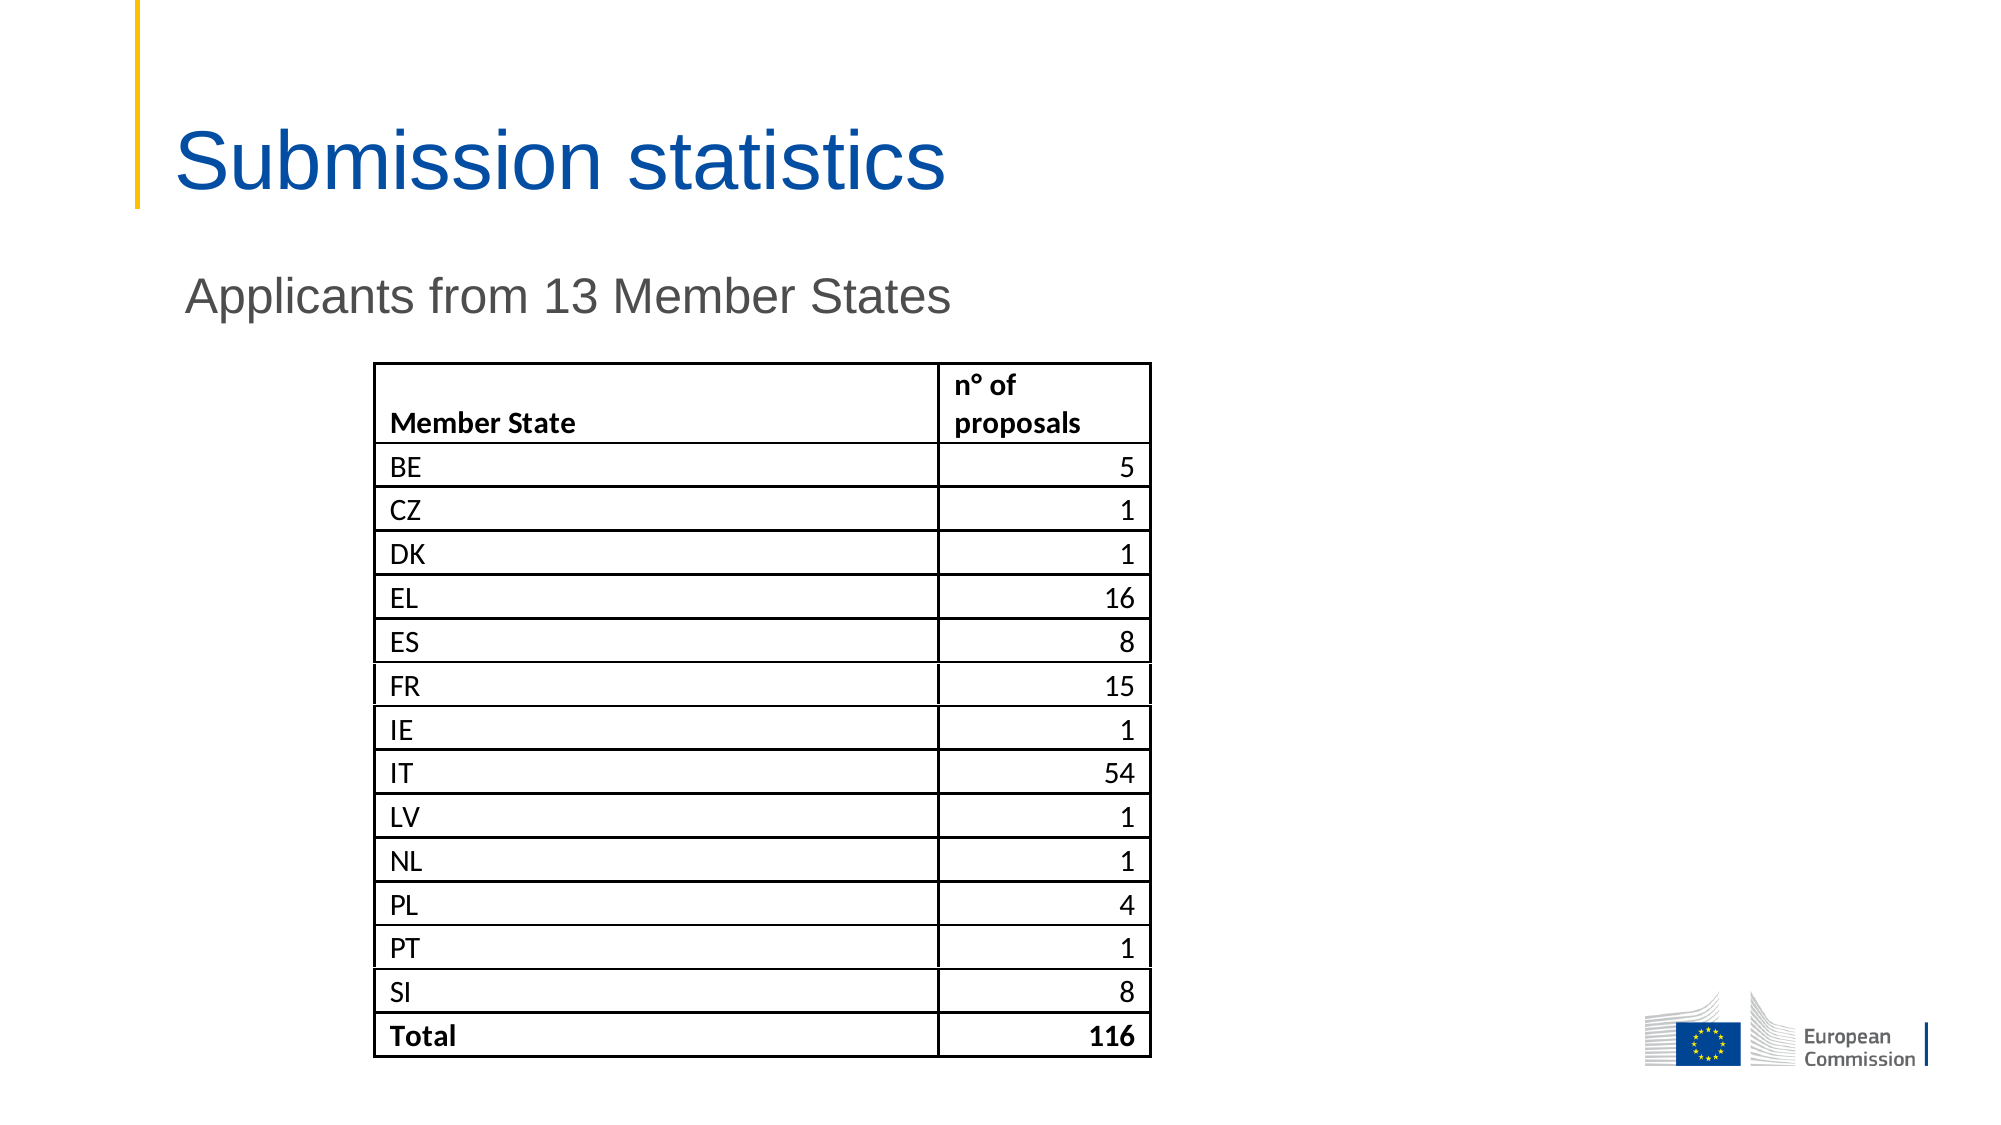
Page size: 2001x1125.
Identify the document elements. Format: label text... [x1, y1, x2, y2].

title Submission statistics [159, 79, 1885, 208]
picture [372, 362, 1928, 1096]
list Applicants from 13 Member States [169, 255, 1959, 893]
